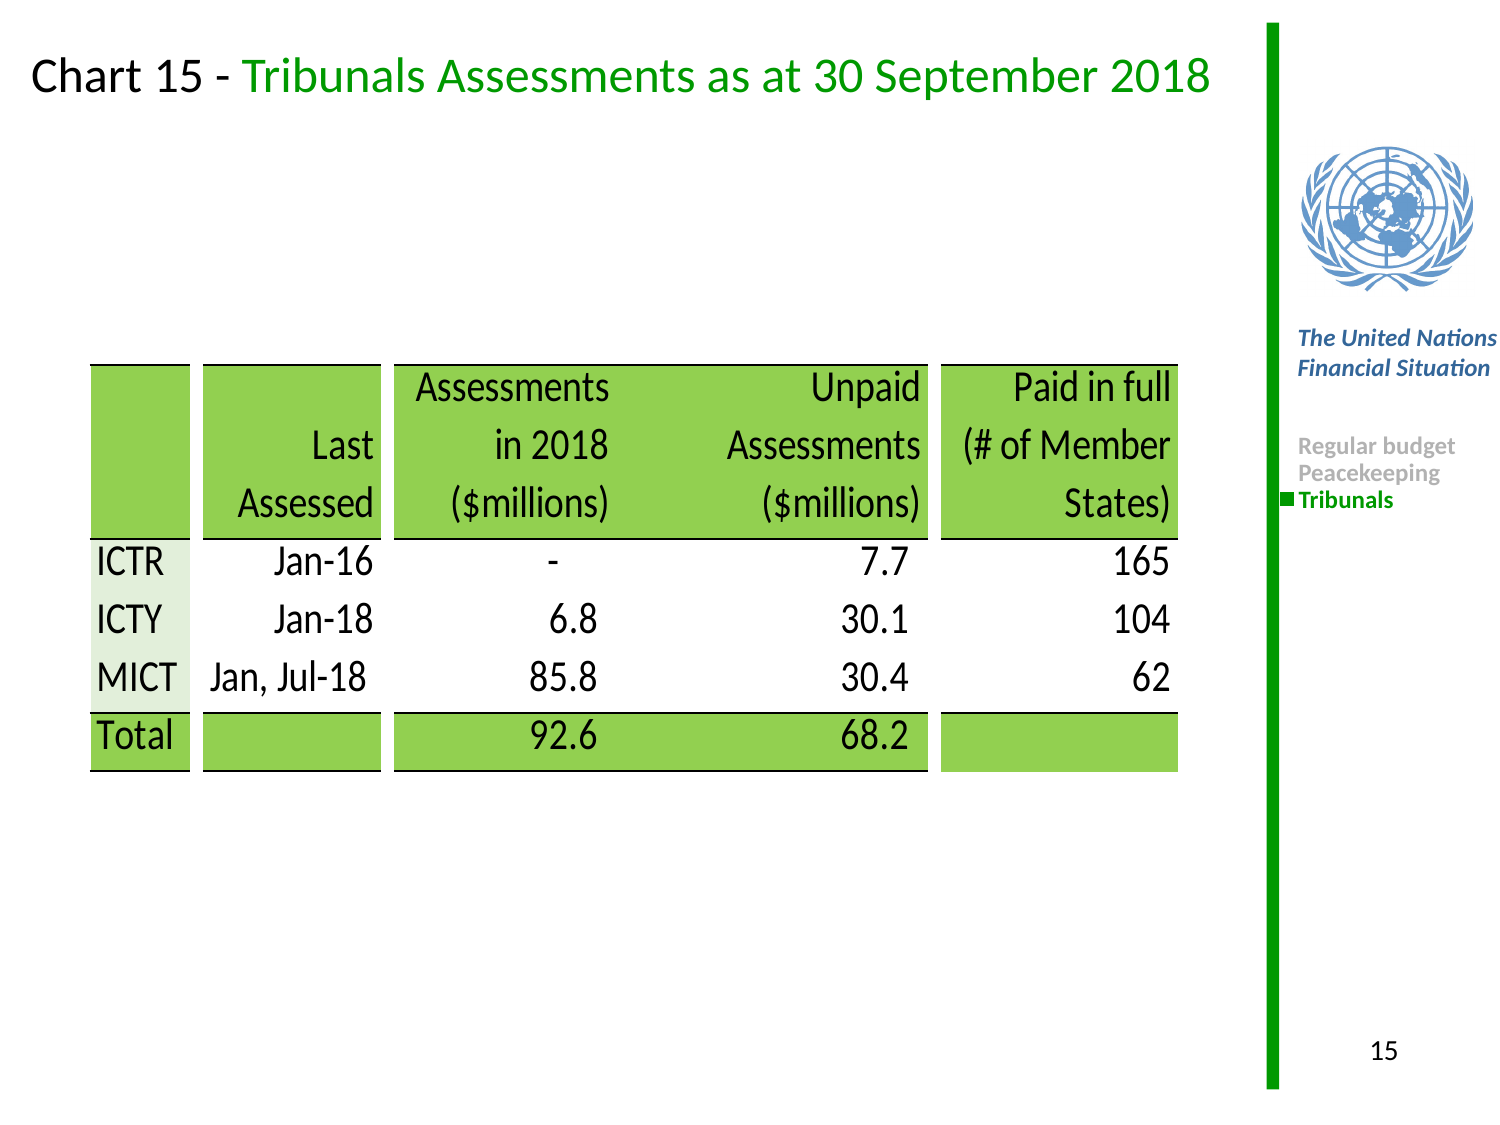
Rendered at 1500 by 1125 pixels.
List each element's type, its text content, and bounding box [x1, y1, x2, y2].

text_box 15 [1063, 1023, 1414, 1102]
text_box Chart 15 - Tribunals Assessments as at 30 September 2018 [16, 35, 1227, 111]
text_box The United Nations Financial Situation [1383, 314, 1500, 389]
picture [1378, 138, 1476, 297]
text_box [1383, 421, 1473, 522]
text_box [1266, 22, 1280, 86]
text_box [89, 87, 1378, 958]
text_box [1266, 966, 1280, 1090]
